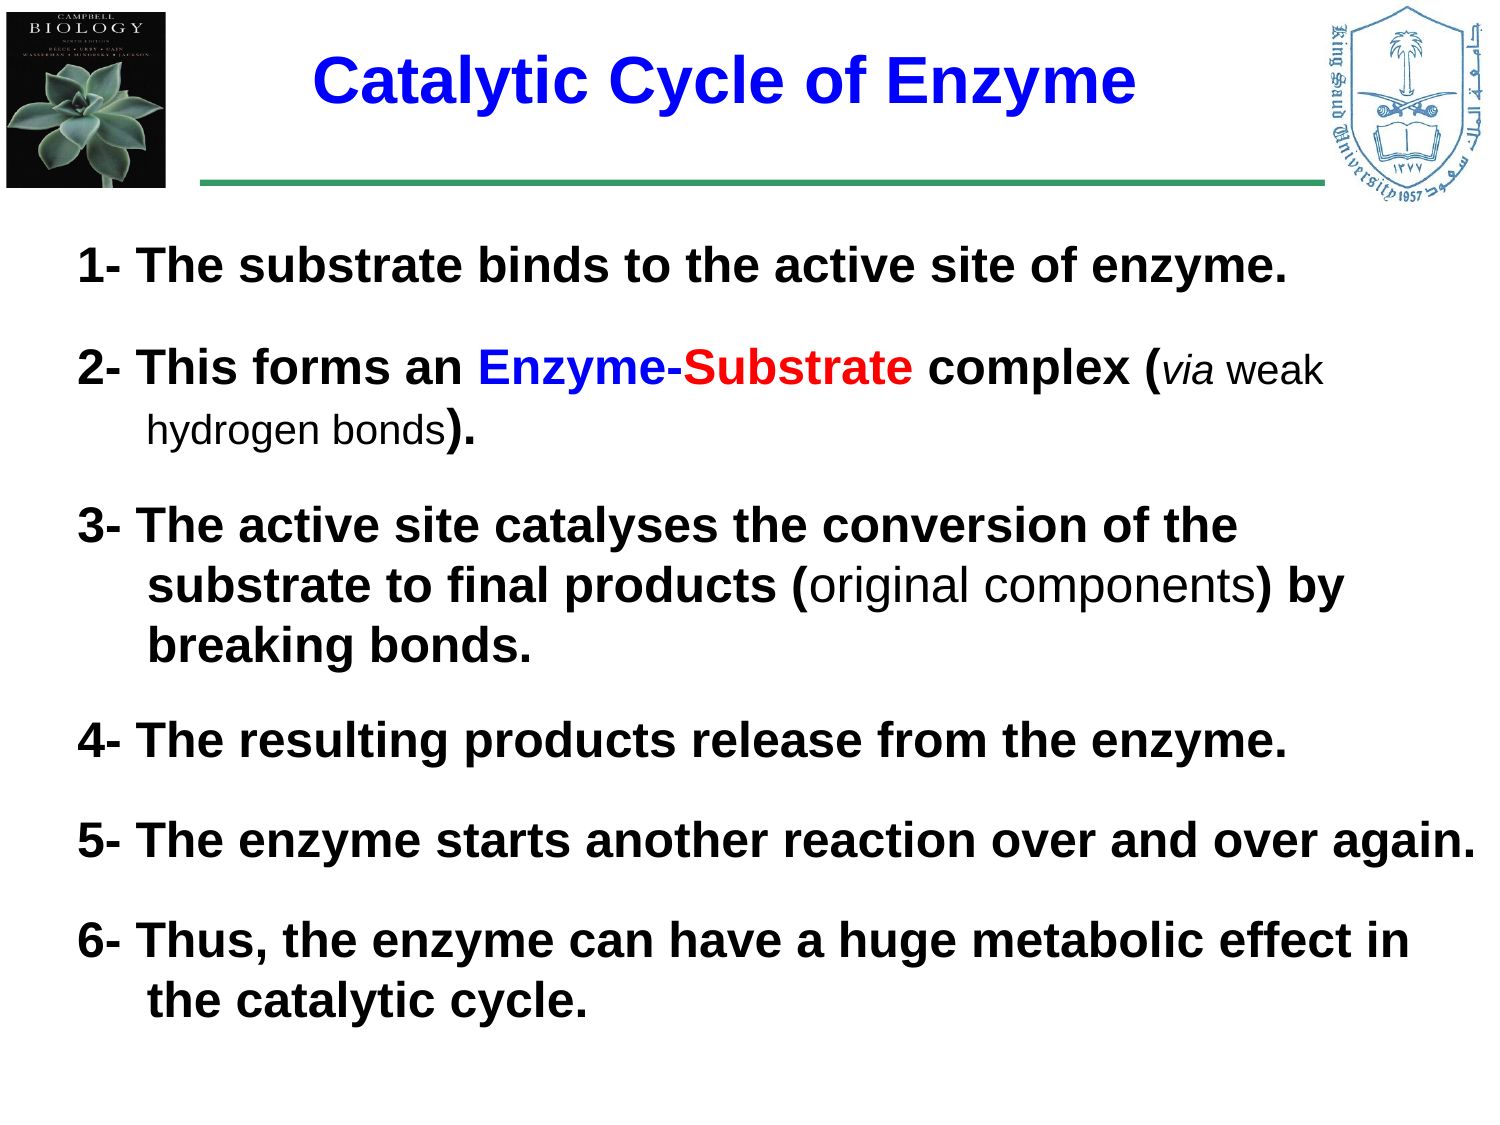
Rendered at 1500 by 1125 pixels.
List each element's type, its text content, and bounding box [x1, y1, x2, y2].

text_box 3- The active site catalyses the conversion of the substrate to final products (original components) by breaking bonds. [62, 484, 1463, 680]
text_box 1- The substrate binds to the active site of enzyme. [62, 224, 1413, 300]
text_box 6- Thus, the enzyme can have a huge metabolic effect in the catalytic cycle. [62, 899, 1488, 1035]
text_box 5- The enzyme starts another reaction over and over again. [62, 799, 1500, 875]
text_box 4- The resulting products release from the enzyme. [62, 699, 1388, 775]
text_box 2- This forms an Enzyme-Substrate complex (via weak hydrogen bonds). [62, 327, 1475, 463]
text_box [5, 0, 1488, 209]
